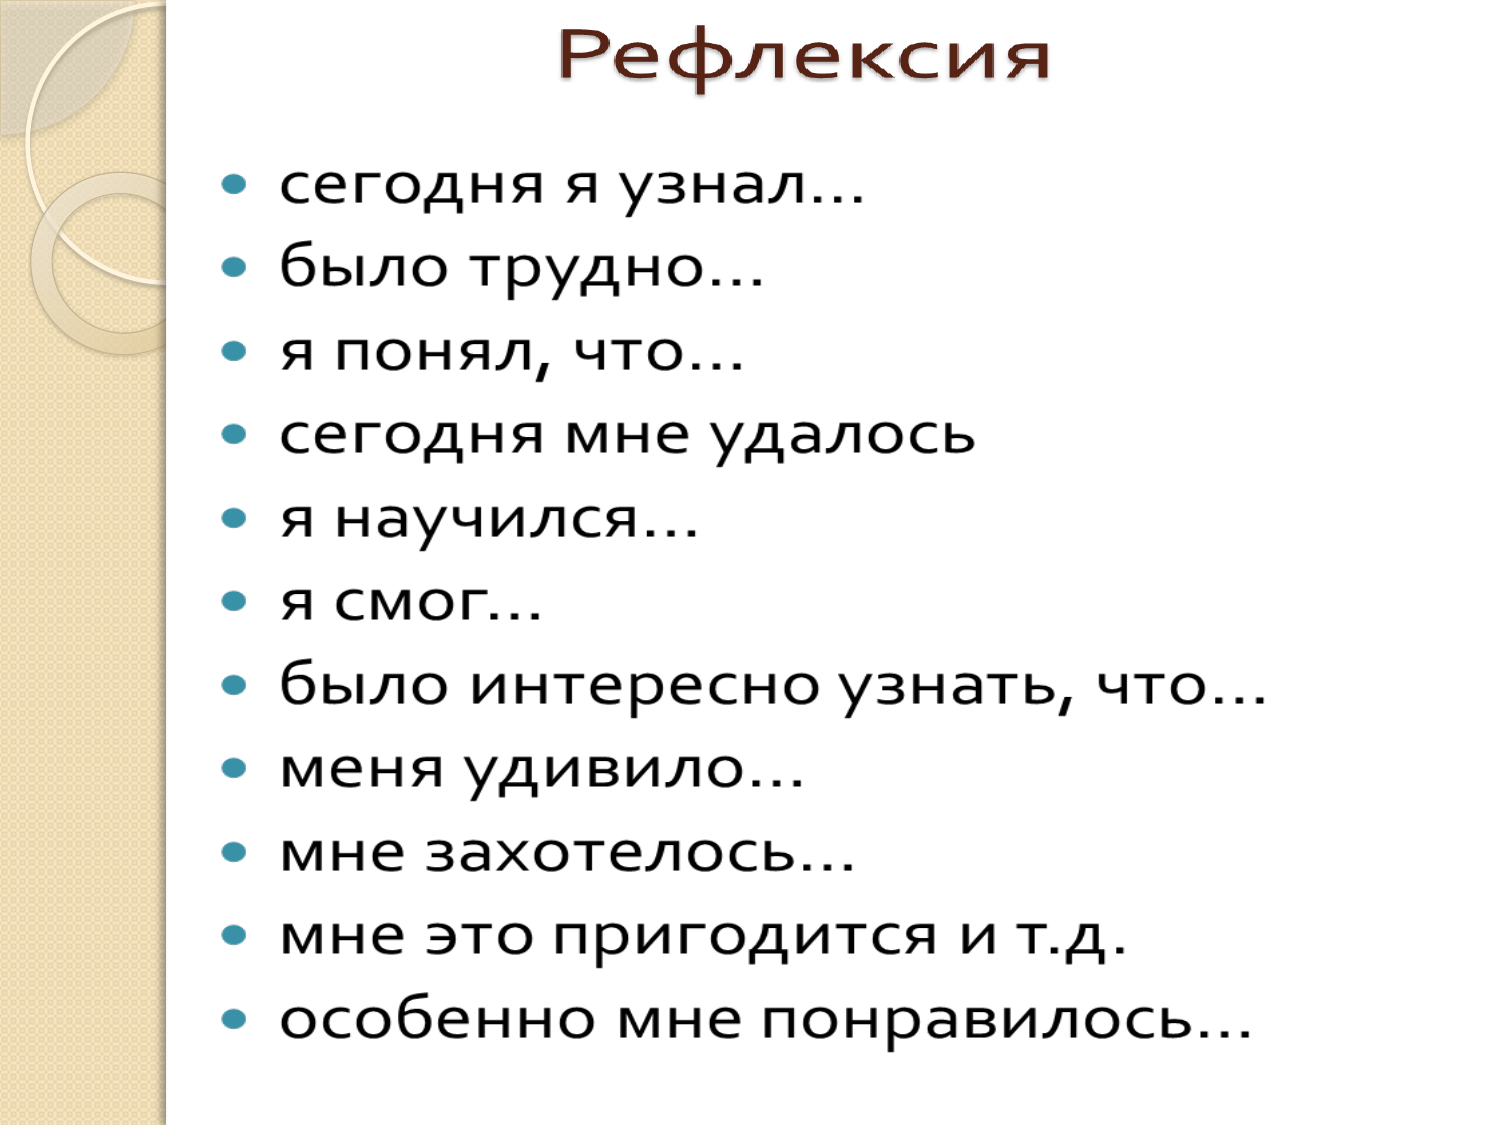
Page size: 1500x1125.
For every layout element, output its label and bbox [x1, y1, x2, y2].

picture [182, 0, 1318, 1095]
